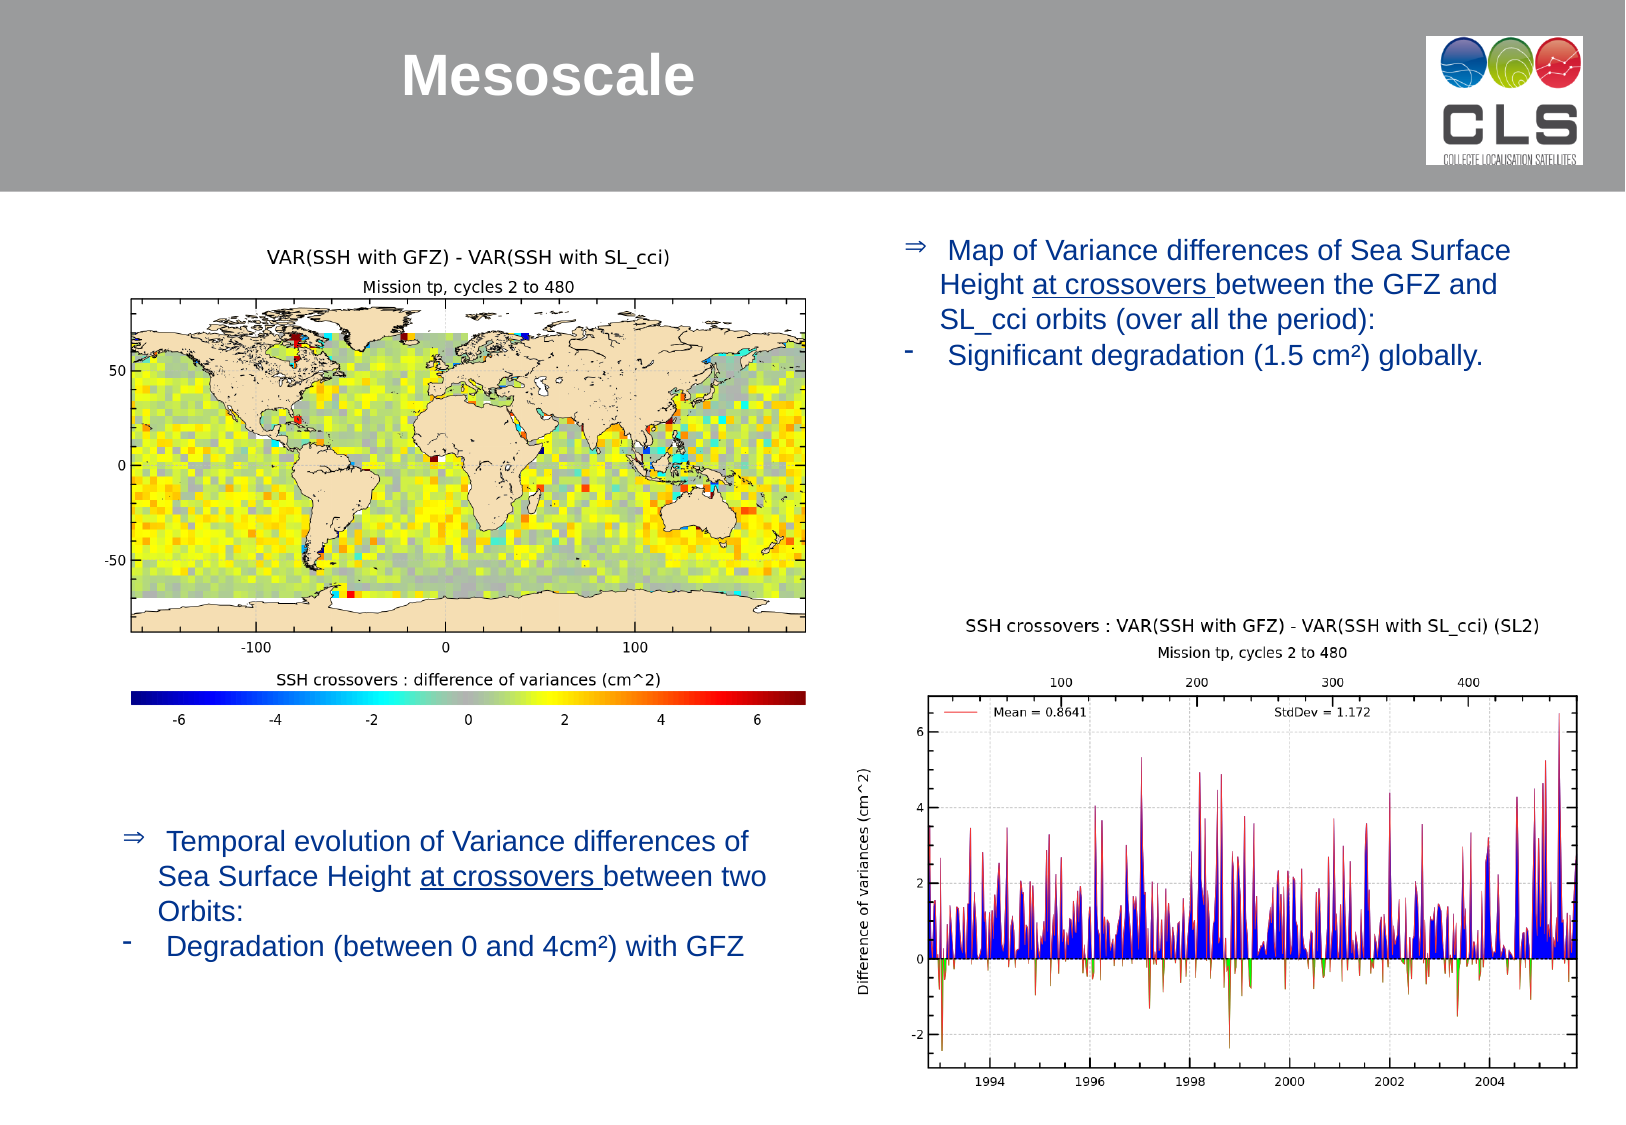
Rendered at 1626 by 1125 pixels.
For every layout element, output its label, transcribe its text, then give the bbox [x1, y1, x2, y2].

picture [1426, 36, 1583, 165]
text_box Map of Variance differences of Sea Surface Height at crossovers between the GFZ and SL_cci orbits (over all the period): Significant degradation (1.5 cm²) globally. [889, 223, 1599, 484]
picture [48, 225, 1604, 1113]
text_box Temporal evolution of Variance differences of Sea Surface Height at crossovers between two Orbits: Degradation (between 0 and 4cm²) with GFZ [107, 814, 817, 970]
text_box Mesoscale [386, 40, 1162, 119]
